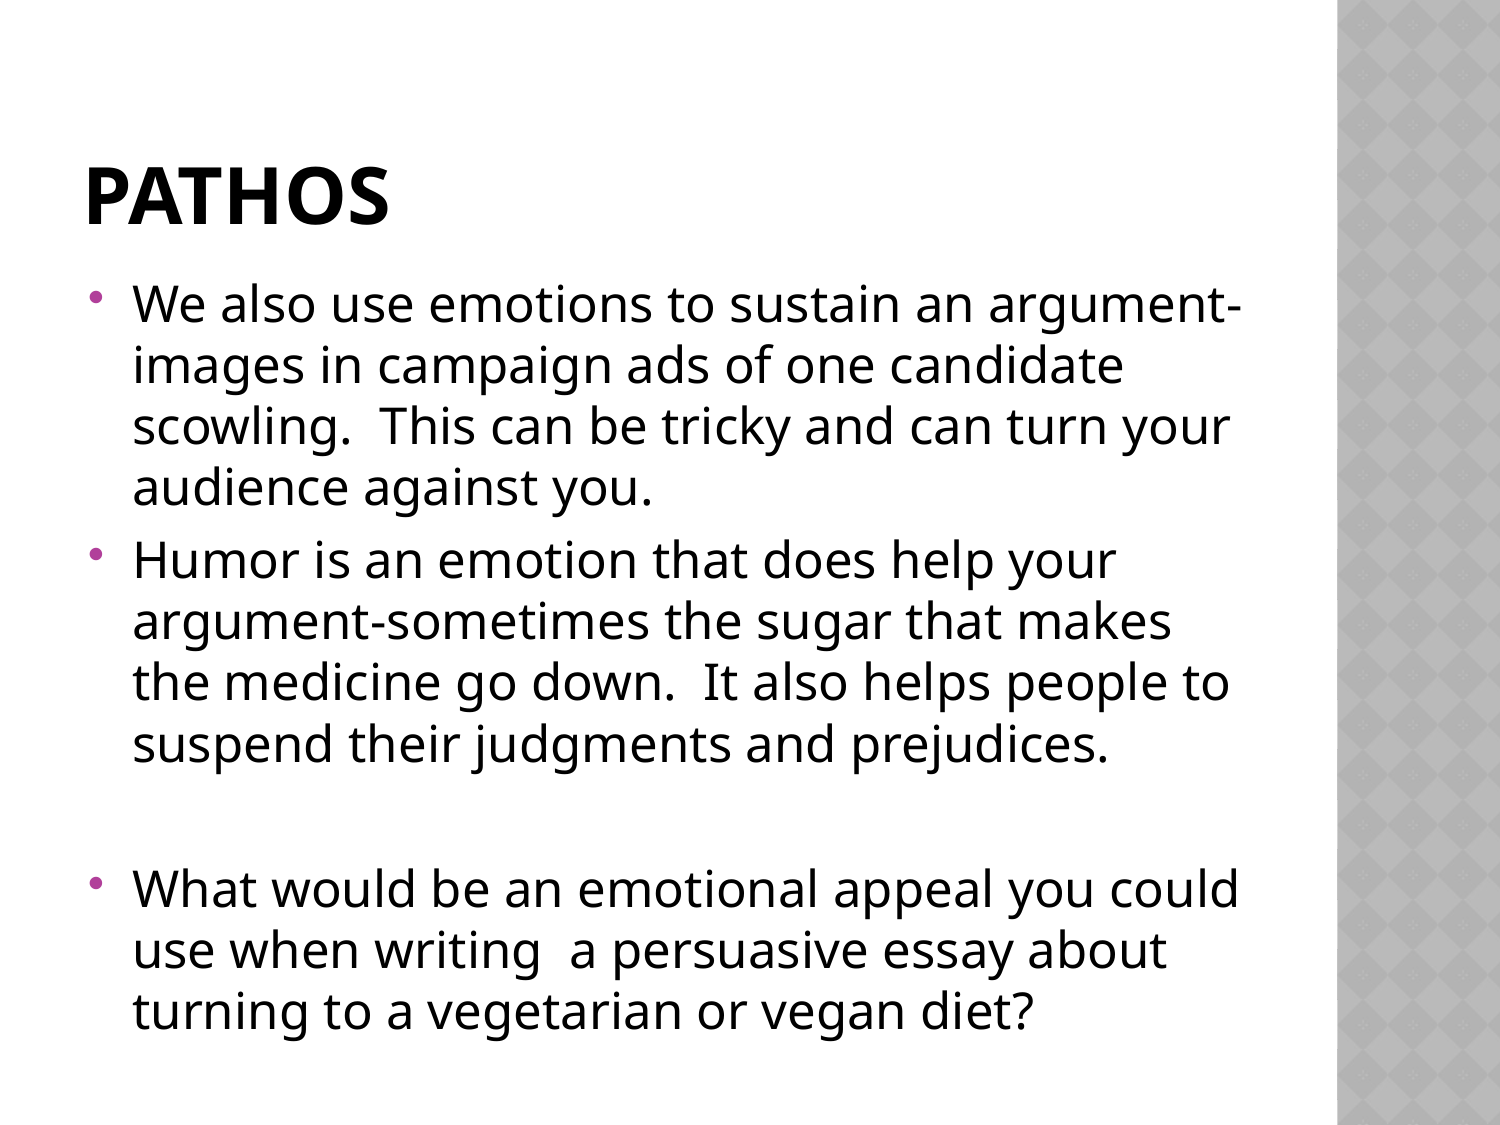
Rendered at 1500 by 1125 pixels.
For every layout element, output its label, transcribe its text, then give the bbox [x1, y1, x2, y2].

title Pathos [75, 52, 1263, 240]
list We also use emotions to sustain an argument-images in campaign ads of one candidate scowling. This can be tricky and can turn your audience against you. Humor is an emotion that does help your argument-sometimes the sugar that makes the medicine go down. It also helps people to suspend their judgments and prejudices. What would be an emotional appeal you could use when writing a persuasive essay about turning to a vegetarian or vegan diet? [75, 264, 1263, 1059]
